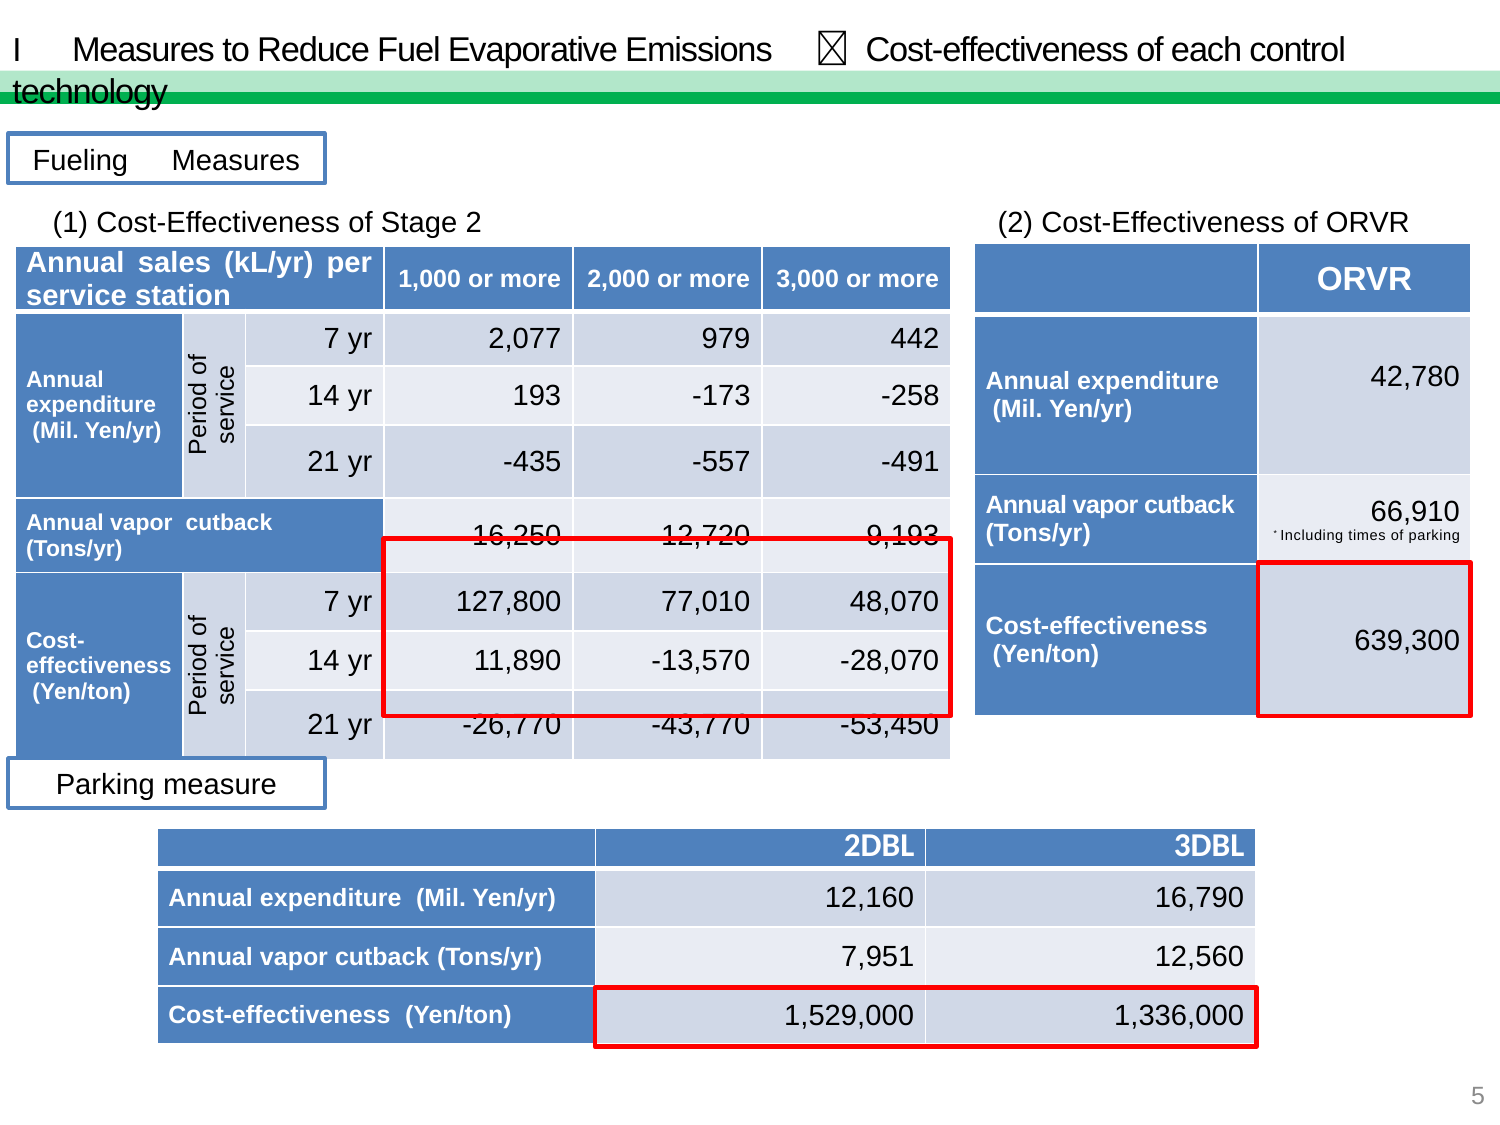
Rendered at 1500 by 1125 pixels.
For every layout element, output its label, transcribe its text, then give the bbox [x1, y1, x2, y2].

slide_number 5 [1149, 1065, 1500, 1125]
table_cell 21 yr [246, 691, 383, 759]
table_cell -557 [574, 426, 761, 497]
table_cell Annual vapor cutback (Tons/yr) [975, 475, 1257, 563]
table_cell 979 [574, 314, 761, 365]
table_cell 12,720 [574, 499, 761, 537]
text_box [382, 537, 953, 718]
table_cell -173 [574, 367, 761, 424]
table_header 3DBL [926, 829, 1255, 866]
table_cell 9,193 [763, 499, 950, 537]
table_header 2DBL [596, 829, 925, 866]
table_cell -435 [385, 426, 572, 497]
table_cell 21 yr [246, 426, 383, 497]
table_cell 7,951 [596, 928, 925, 985]
table_cell 12,560 [926, 928, 1255, 985]
table_header 1,000 or more [385, 247, 572, 309]
table_cell 14 yr [246, 632, 382, 689]
table_header 2,000 or more [574, 247, 761, 309]
table_cell Cost-effectiveness (Yen/ton) [16, 573, 182, 756]
table_header [158, 829, 595, 866]
text_box [593, 986, 1259, 1049]
table_cell 16,250 [385, 499, 572, 537]
table_cell 14 yr [246, 367, 383, 424]
text_box (1) Cost-Effectiveness of Stage 2 [29, 196, 951, 246]
table_cell Annual expenditure (Mil. Yen/yr) [158, 871, 595, 926]
table_header [975, 246, 1257, 312]
table_cell -491 [763, 426, 950, 497]
table_cell -43,770 [574, 718, 761, 759]
table_cell 66,910 * Including times of parking [1259, 475, 1470, 560]
text_box I Measures to Reduce Fuel Evaporative Emissions  Cost-effectiveness of each control technology [0, 20, 1500, 118]
table_cell Annual expenditure (Mil. Yen/yr) [16, 314, 182, 497]
table_cell Period of service [184, 314, 245, 497]
table_header ORVR [1259, 246, 1470, 312]
table_cell -26,770 [385, 718, 572, 759]
table_cell Cost-effectiveness (Yen/ton) [975, 565, 1256, 715]
text_box [1256, 560, 1473, 718]
table_header Annual sales (kL/yr) per service station [16, 247, 383, 309]
table_cell 16,790 [926, 871, 1255, 926]
table_cell 193 [385, 367, 572, 424]
text_box (2) Cost-Effectiveness of ORVR [974, 196, 1471, 246]
table_cell 42,780 [1259, 317, 1470, 474]
table_cell 2,077 [385, 314, 572, 365]
table_cell 12,160 [596, 871, 925, 926]
table_cell 7 yr [246, 573, 382, 630]
text_box Parking measure [6, 756, 327, 810]
table_cell -258 [763, 367, 950, 424]
table_cell Annual vapor cutback (Tons/yr) [158, 928, 595, 985]
table_header 3,000 or more [763, 247, 950, 309]
table_cell Annual vapor cutback (Tons/yr) [16, 499, 383, 572]
table_cell Cost-effectiveness (Yen/ton) [158, 987, 593, 1043]
text_box Fueling Measures [6, 131, 327, 185]
table_cell Period of service [184, 573, 245, 756]
table_cell 442 [763, 314, 950, 365]
table_cell -53,450 [763, 718, 950, 759]
table_cell 7 yr [246, 314, 383, 365]
table_cell Annual expenditure (Mil. Yen/yr) [975, 317, 1257, 474]
